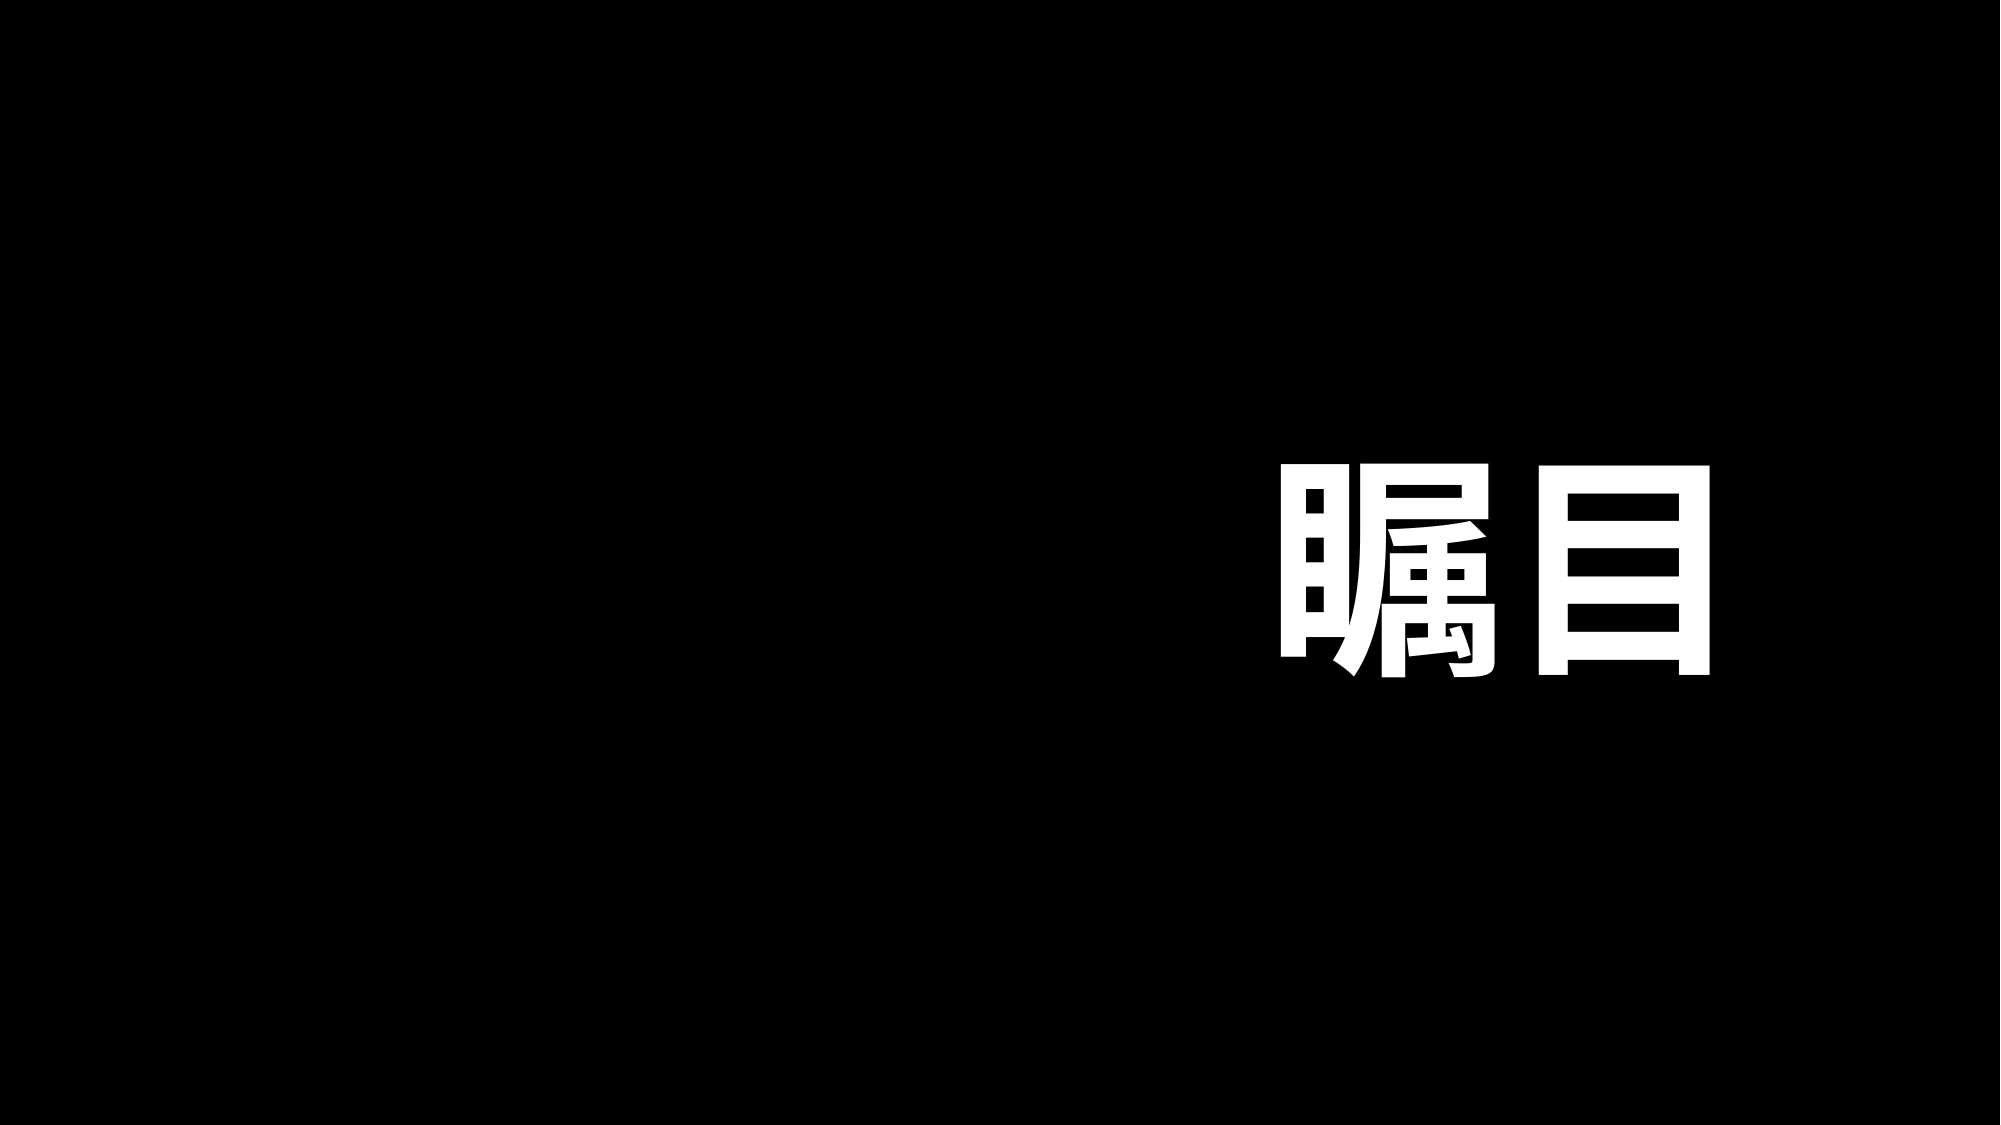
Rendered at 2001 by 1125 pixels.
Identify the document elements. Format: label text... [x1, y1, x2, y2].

text_box 瞩目 [1186, 409, 1825, 712]
